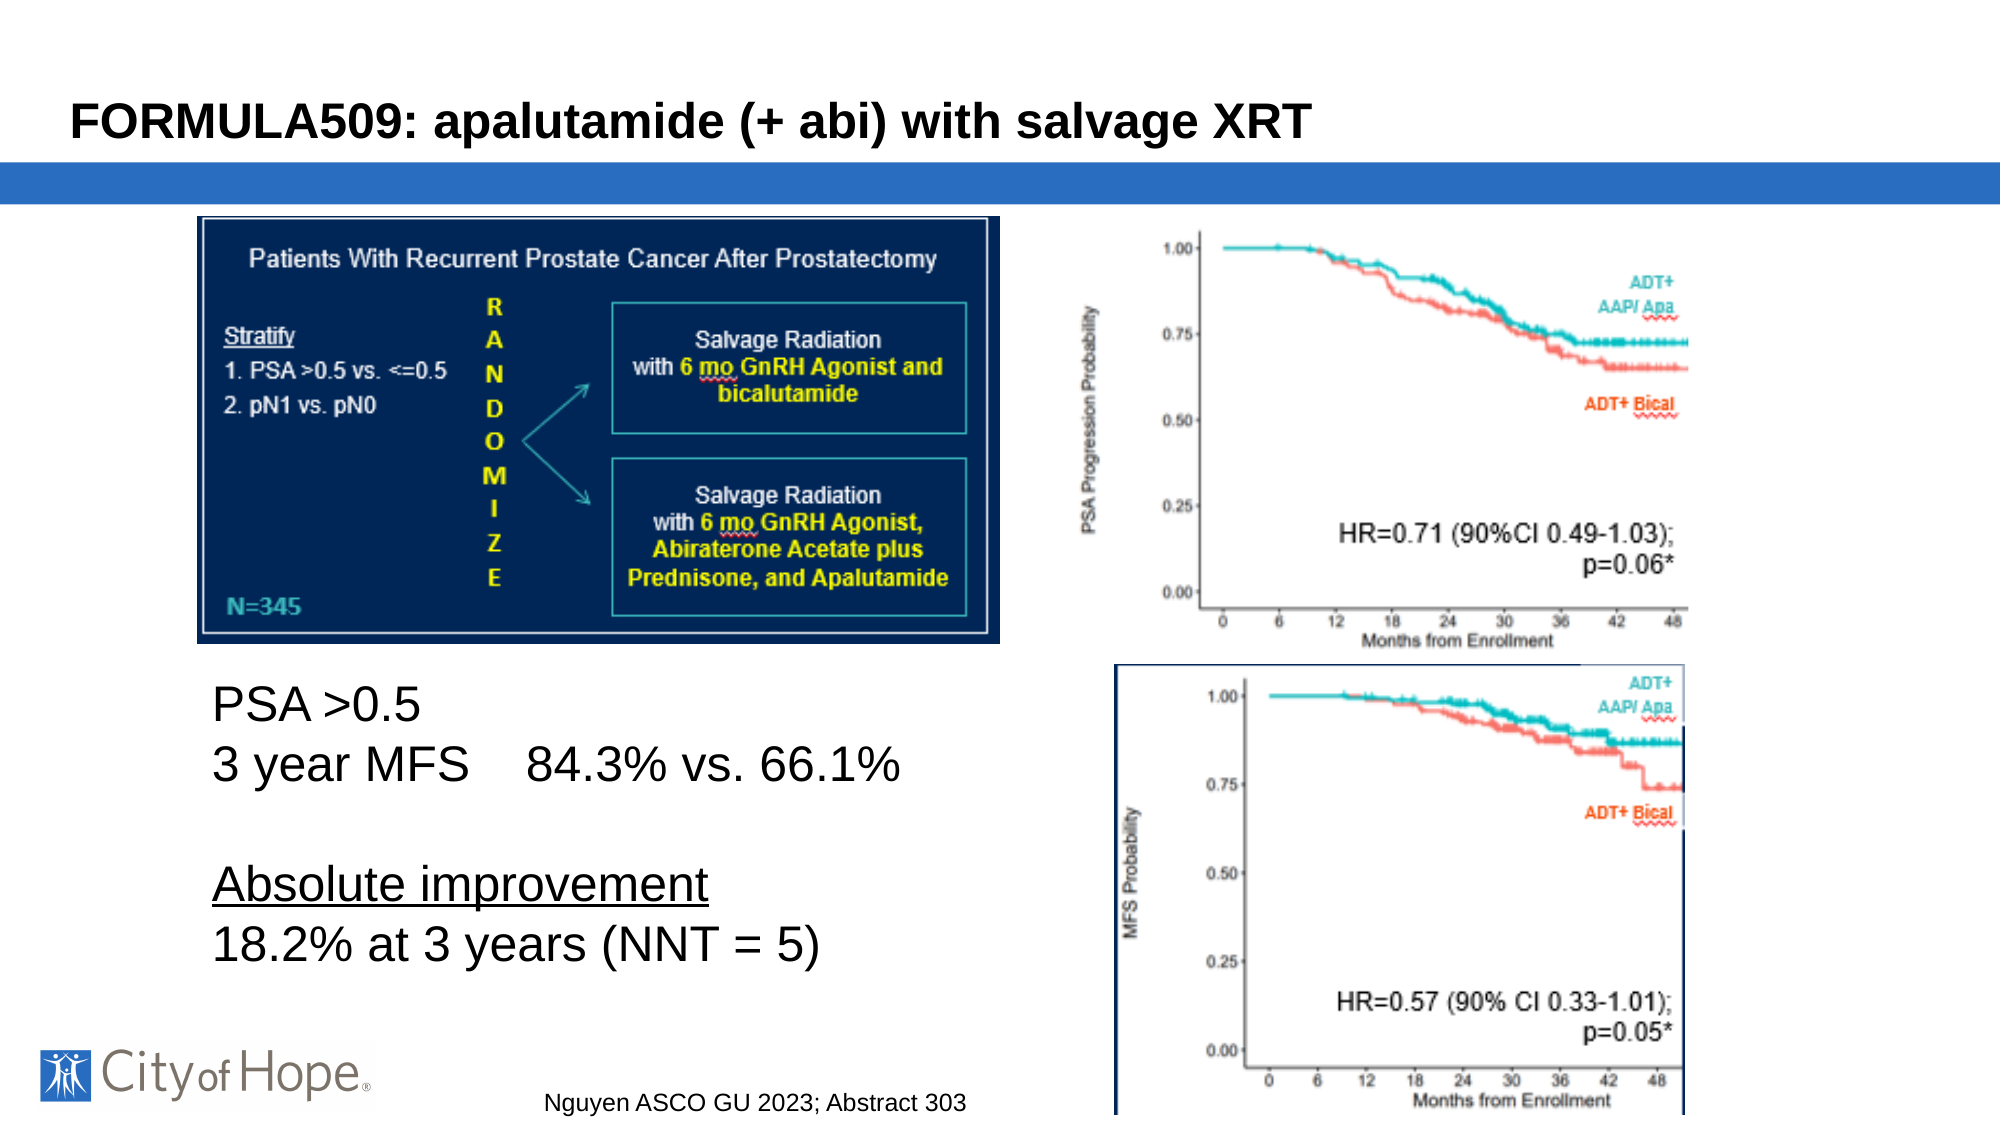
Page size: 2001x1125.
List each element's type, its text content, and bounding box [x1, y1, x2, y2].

picture [1077, 223, 1689, 656]
text_box Nguyen ASCO GU 2023; Abstract 303 [528, 1079, 1079, 1125]
text_box PSA >0.5 3 year MFS 84.3% vs. 66.1% Absolute improvement 18.2% at 3 years (NNT = 5)= 5 [197, 664, 948, 979]
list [196, 216, 1001, 644]
picture [1114, 663, 1685, 1116]
title FORMULA509: apalutamide (+ abi) with salvage XRT [54, 69, 1922, 168]
picture [36, 1039, 376, 1112]
